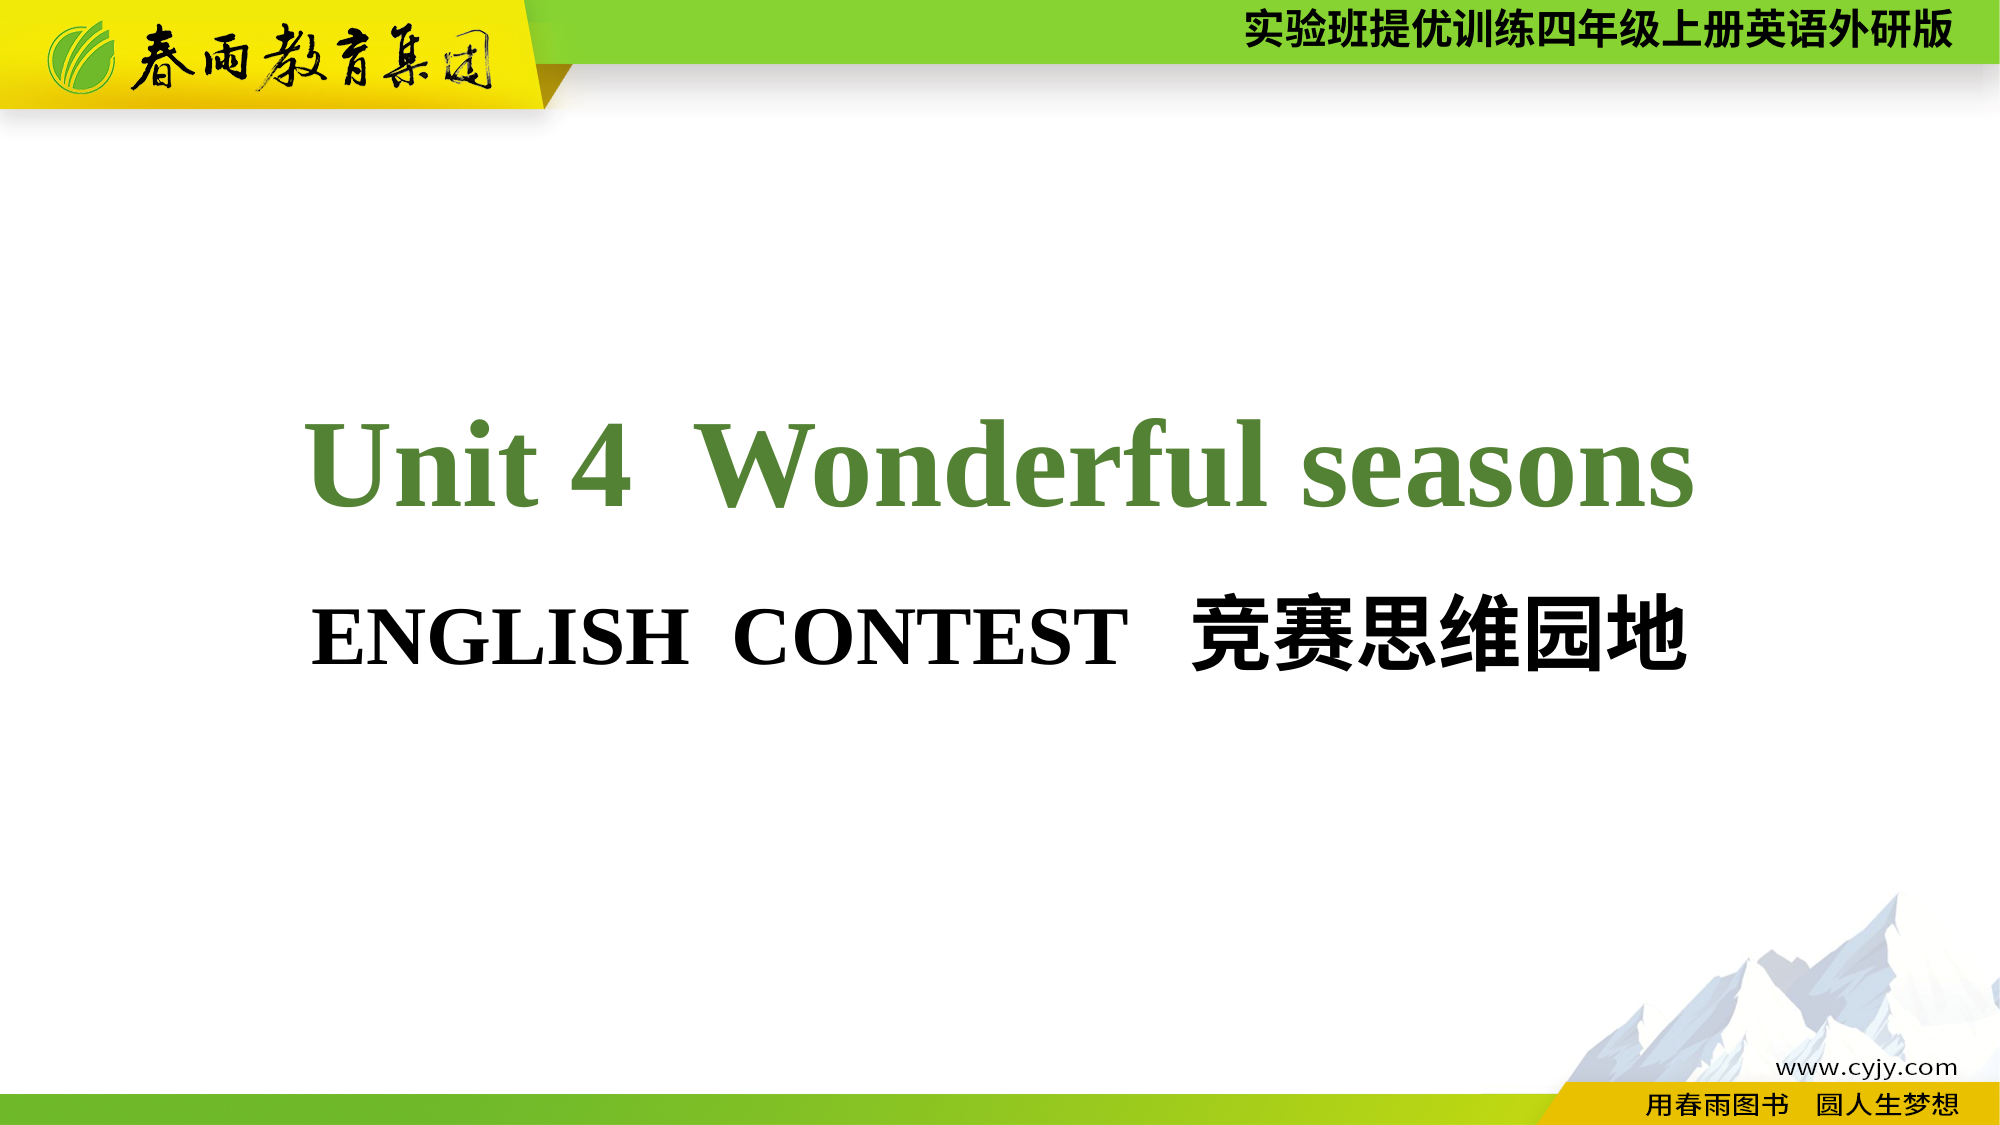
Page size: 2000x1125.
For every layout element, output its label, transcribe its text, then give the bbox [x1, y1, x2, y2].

text_box Unit 4 Wonderful seasons ENGLISH CONTEST 竞赛思维园地 [0, 298, 2000, 689]
picture [0, 689, 2000, 1125]
picture [0, 0, 2000, 298]
